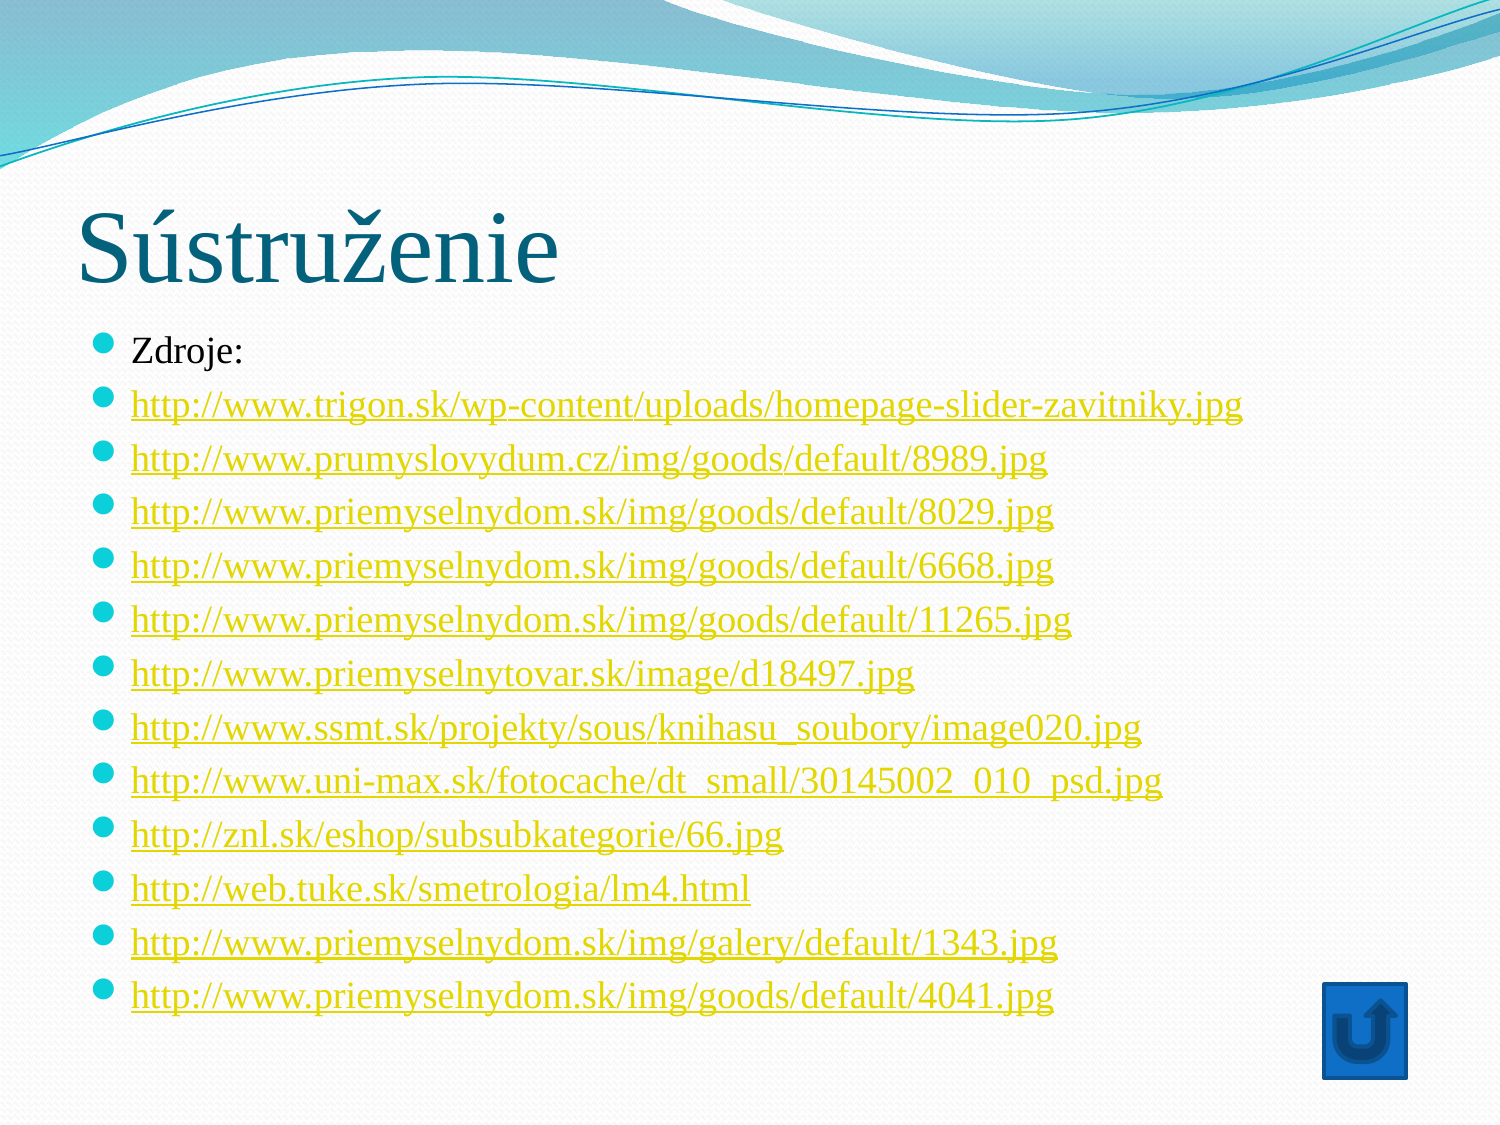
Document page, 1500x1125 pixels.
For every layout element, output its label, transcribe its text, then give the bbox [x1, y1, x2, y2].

text_box [1322, 982, 1408, 1080]
title Sústruženie [75, 115, 1425, 303]
list Zdroje: http://www.trigon.sk/wp-content/uploads/homepage-slider-zavitniky.jpg http://www.prumyslovydum.cz/img/goods/default/8989.jpg http://www.priemyselnydom.sk/img/goods/default/8029.jpg http://www.priemyselnydom.sk/img/goods/default/6668.jpg http://www.priemyselnydom.sk/img/goods/default/11265.jpg http://www.priemyselnytovar.sk/image/d18497.jpg http://www.ssmt.sk/projekty/sous/knihasu_soubory/image020.jpg http://www.uni-max.sk/fotocache/dt_small/30145002_010_psd.jpg http://znl.sk/eshop/subsubkategorie/66.jpg http://web.tuke.sk/smetrologia/lm4.html http://www.priemyselnydom.sk/img/galery/default/1343.jpg http://www.priemyselnydom.sk/img/goods/default/4041.jpg [75, 317, 1425, 1038]
